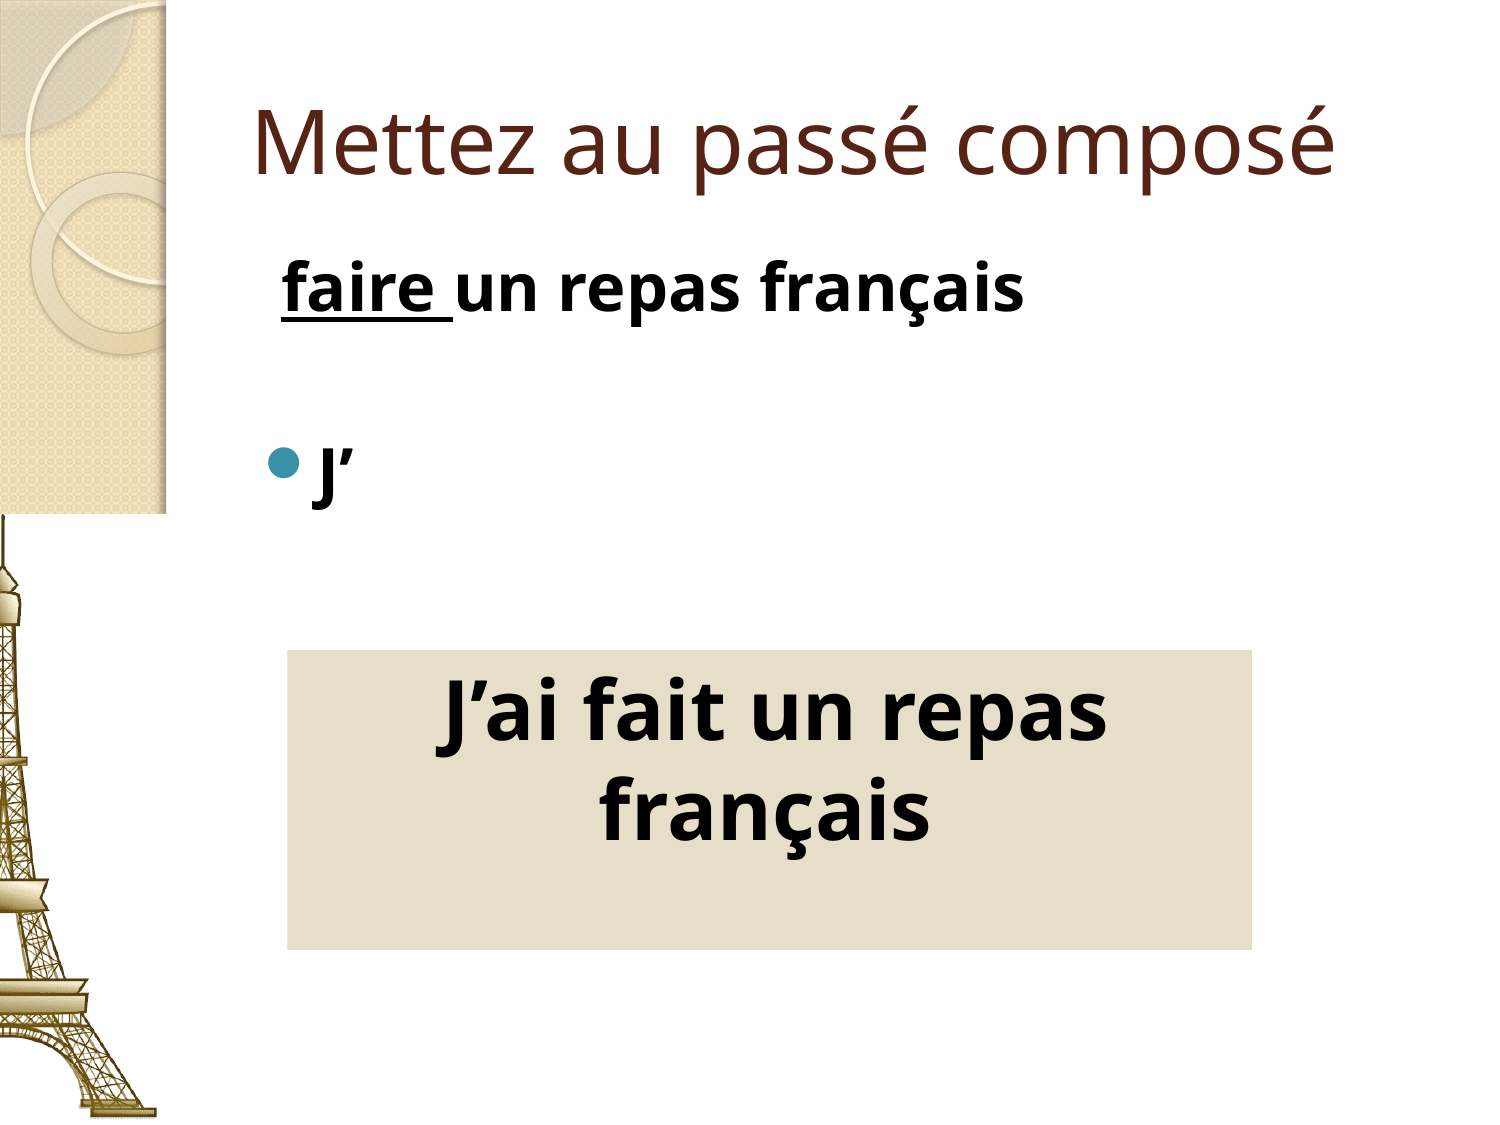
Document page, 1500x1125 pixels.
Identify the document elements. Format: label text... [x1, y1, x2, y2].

text_box J’ai fait un repas français [287, 649, 1252, 950]
title Mettez au passé composé [235, 45, 1466, 233]
picture [0, 514, 167, 1125]
list faire un repas français J’ [235, 237, 1200, 538]
